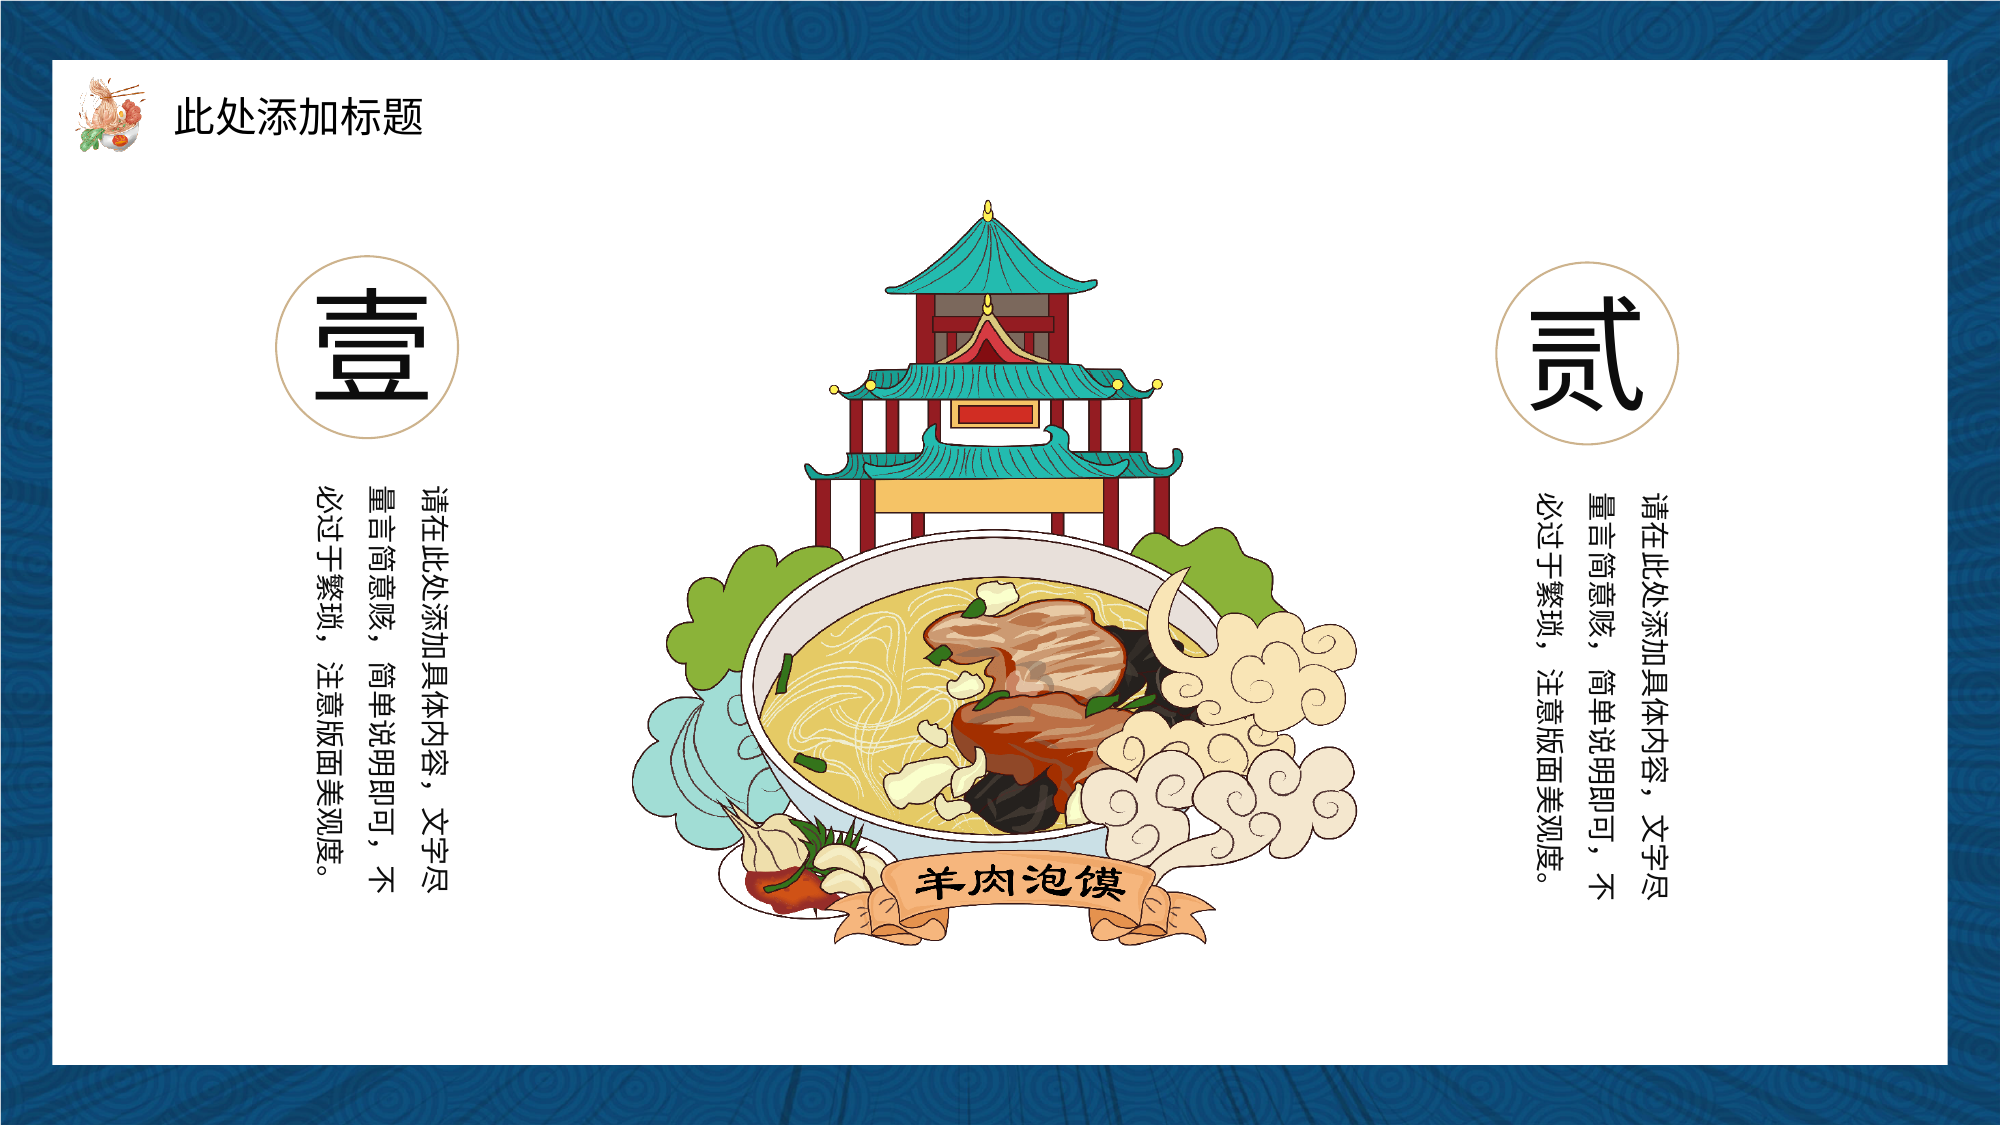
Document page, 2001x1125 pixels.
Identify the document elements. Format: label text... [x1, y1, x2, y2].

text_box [276, 256, 479, 923]
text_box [1496, 262, 1699, 923]
text_box 此处添加标题 [173, 91, 465, 142]
picture [3, 2, 2000, 1125]
